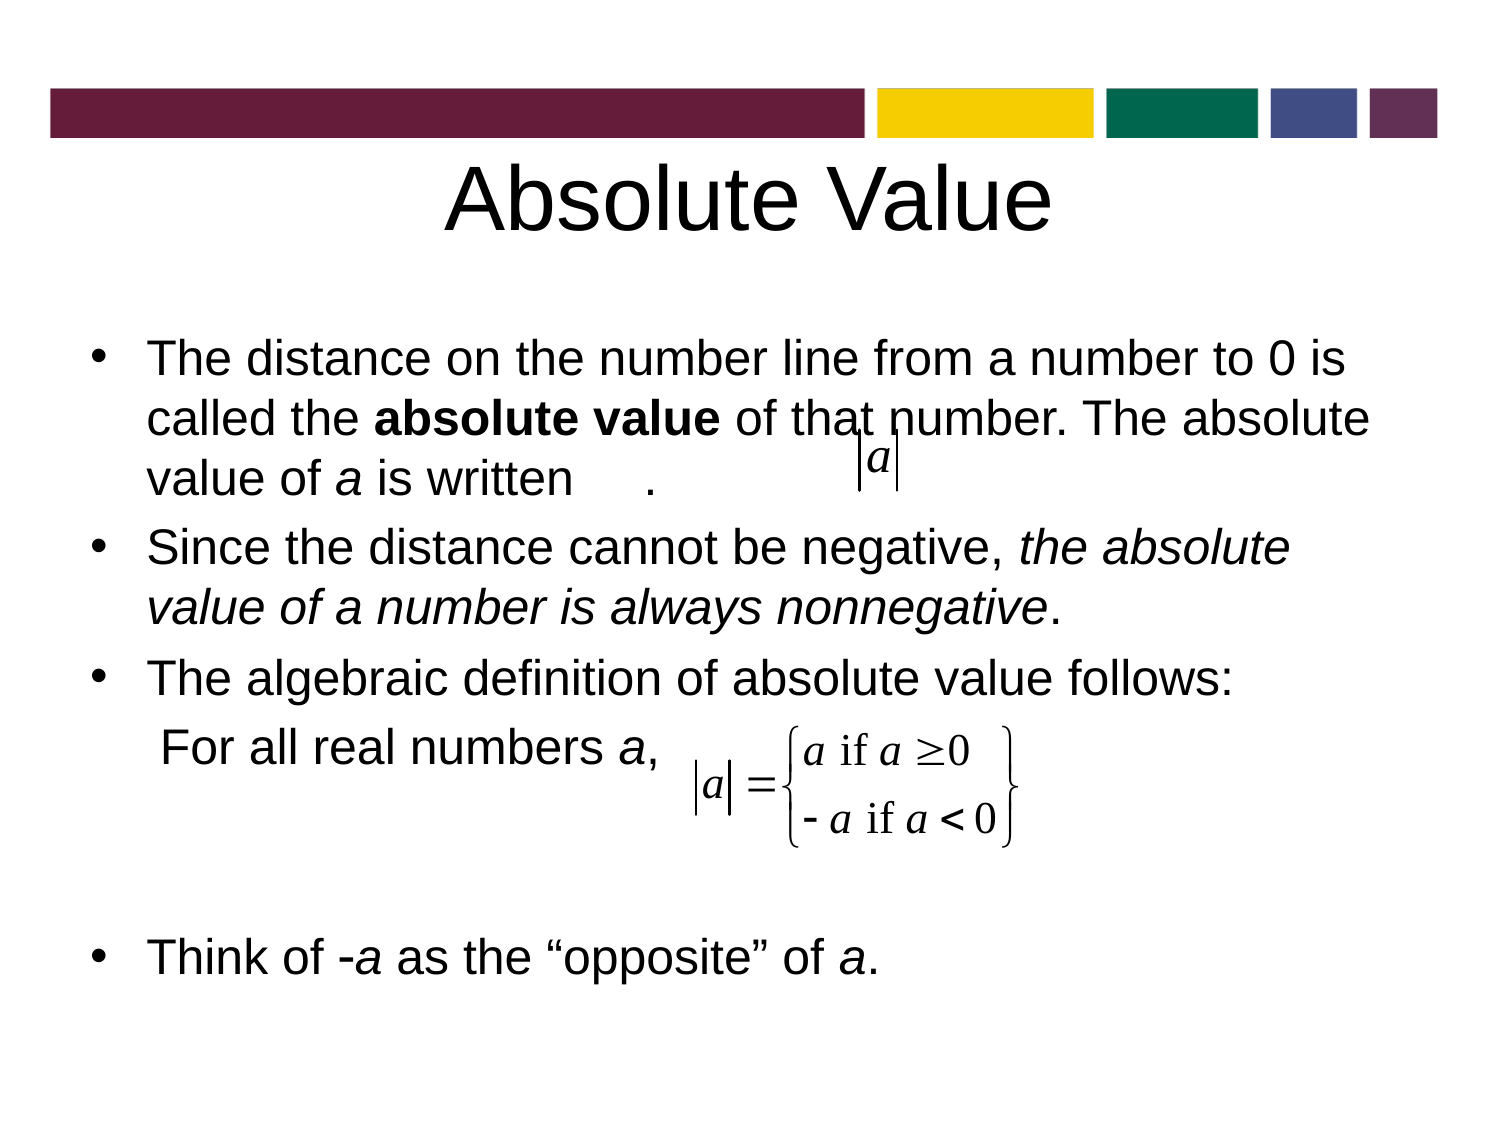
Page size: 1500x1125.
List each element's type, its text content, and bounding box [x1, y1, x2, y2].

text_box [687, 717, 1027, 916]
title Absolute Value [74, 146, 1426, 288]
picture [37, 72, 1438, 138]
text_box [849, 417, 911, 504]
list The distance on the number line from a number to 0 is called the absolute value of that number. The absolute value of a is written . Since the distance cannot be negative, the absolute value of a number is always nonnegative. The algebraic definition of absolute value follows: For all real numbers a, Think of a as the “opposite” of a. [74, 317, 1426, 1061]
